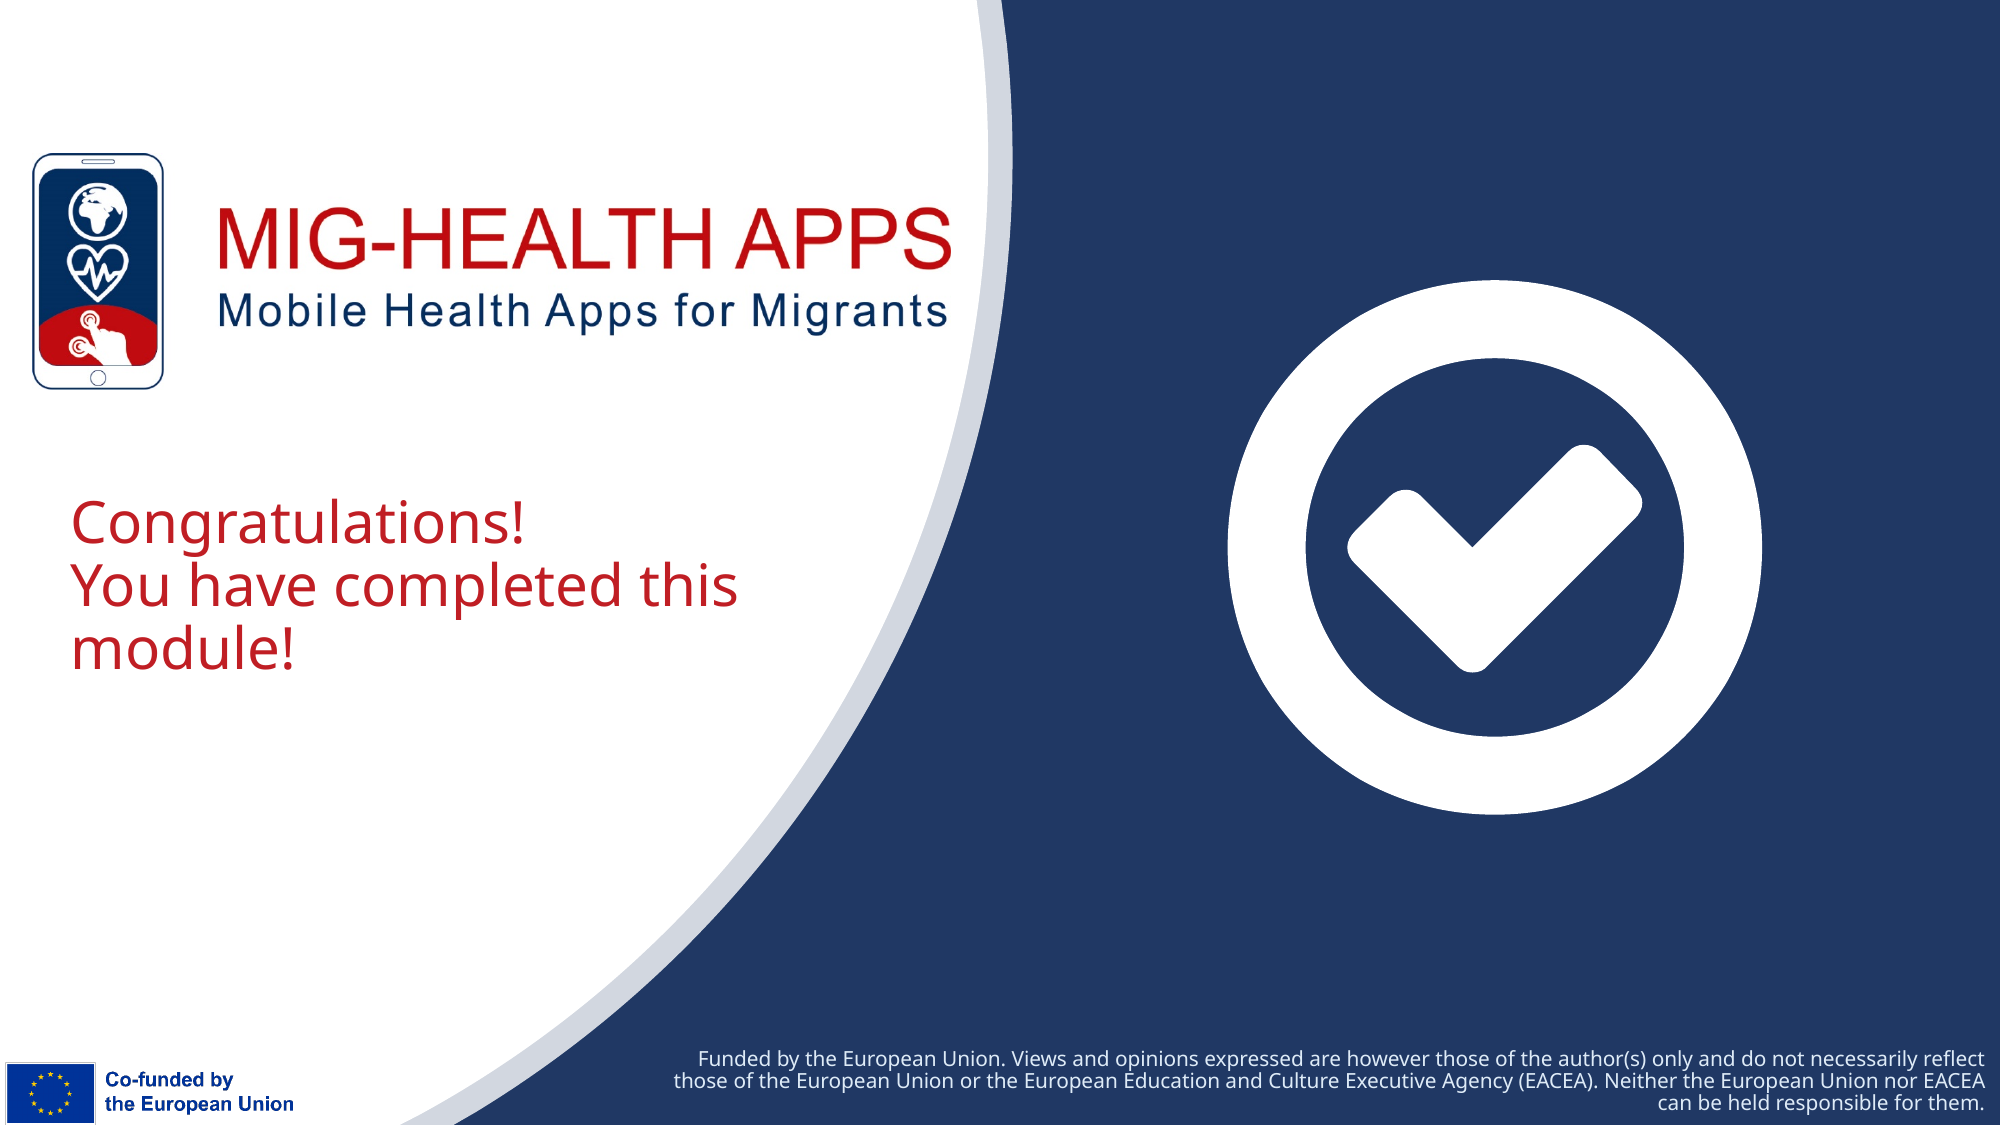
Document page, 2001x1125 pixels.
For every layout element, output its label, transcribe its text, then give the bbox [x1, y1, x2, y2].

text_box [0, 0, 990, 1125]
text_box Congratulations! You have completed this module! [55, 479, 882, 697]
text_box Funded by the European Union. Views and opinions expressed are however those of the author(s) only and do not necessarily reflect those of the European Union or the European Education and Culture Executive Agency (EACEA). Neither the European Union nor EACEA can be held responsible for them. [639, 1029, 2000, 1125]
picture [2, 1059, 305, 1125]
text_box [882, 0, 1014, 685]
picture [32, 153, 951, 390]
picture [1226, 280, 1763, 816]
text_box [404, 697, 876, 1125]
